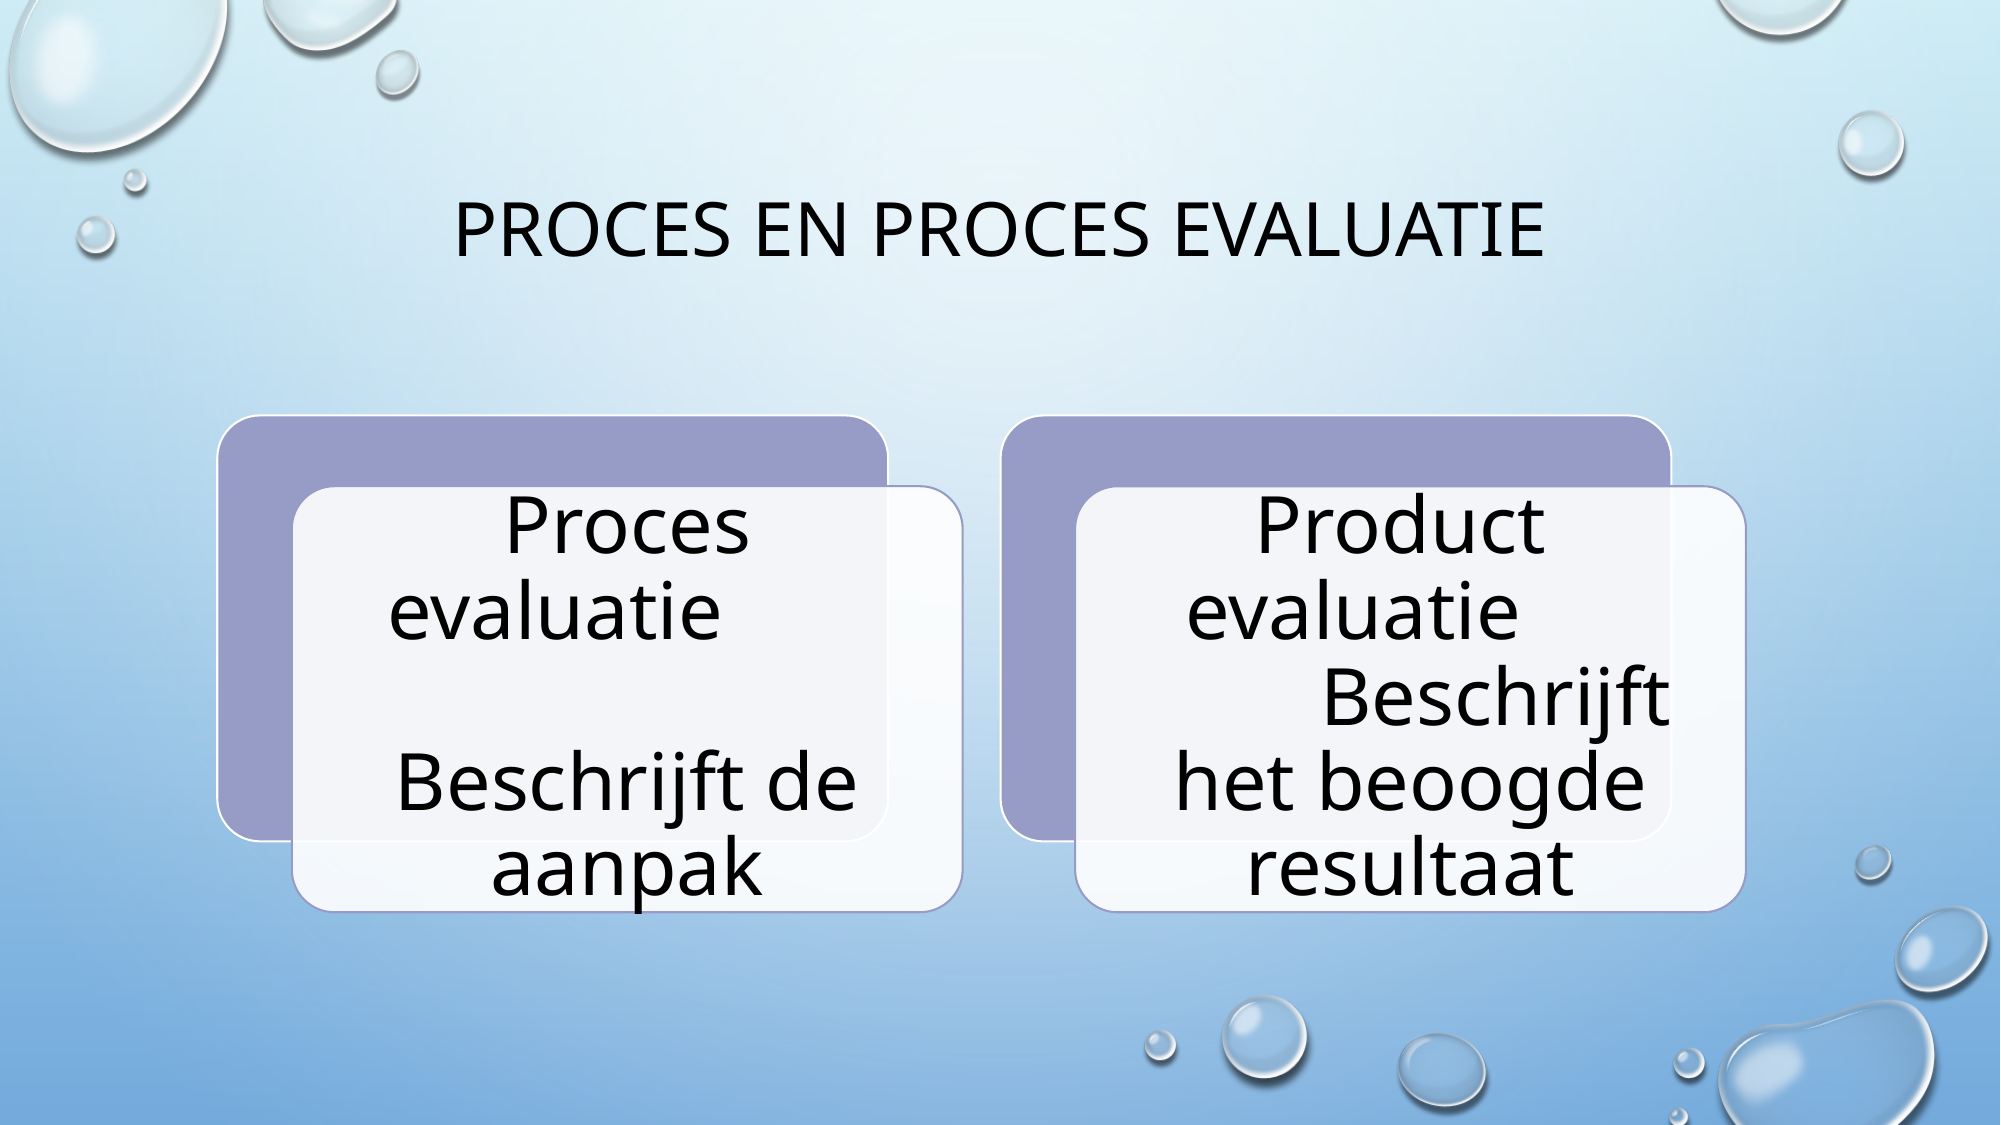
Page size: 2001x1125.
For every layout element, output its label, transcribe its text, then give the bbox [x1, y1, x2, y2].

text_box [216, 415, 1747, 913]
picture [0, 0, 2000, 1125]
title Proces en proces evaluatie [149, 101, 1851, 364]
